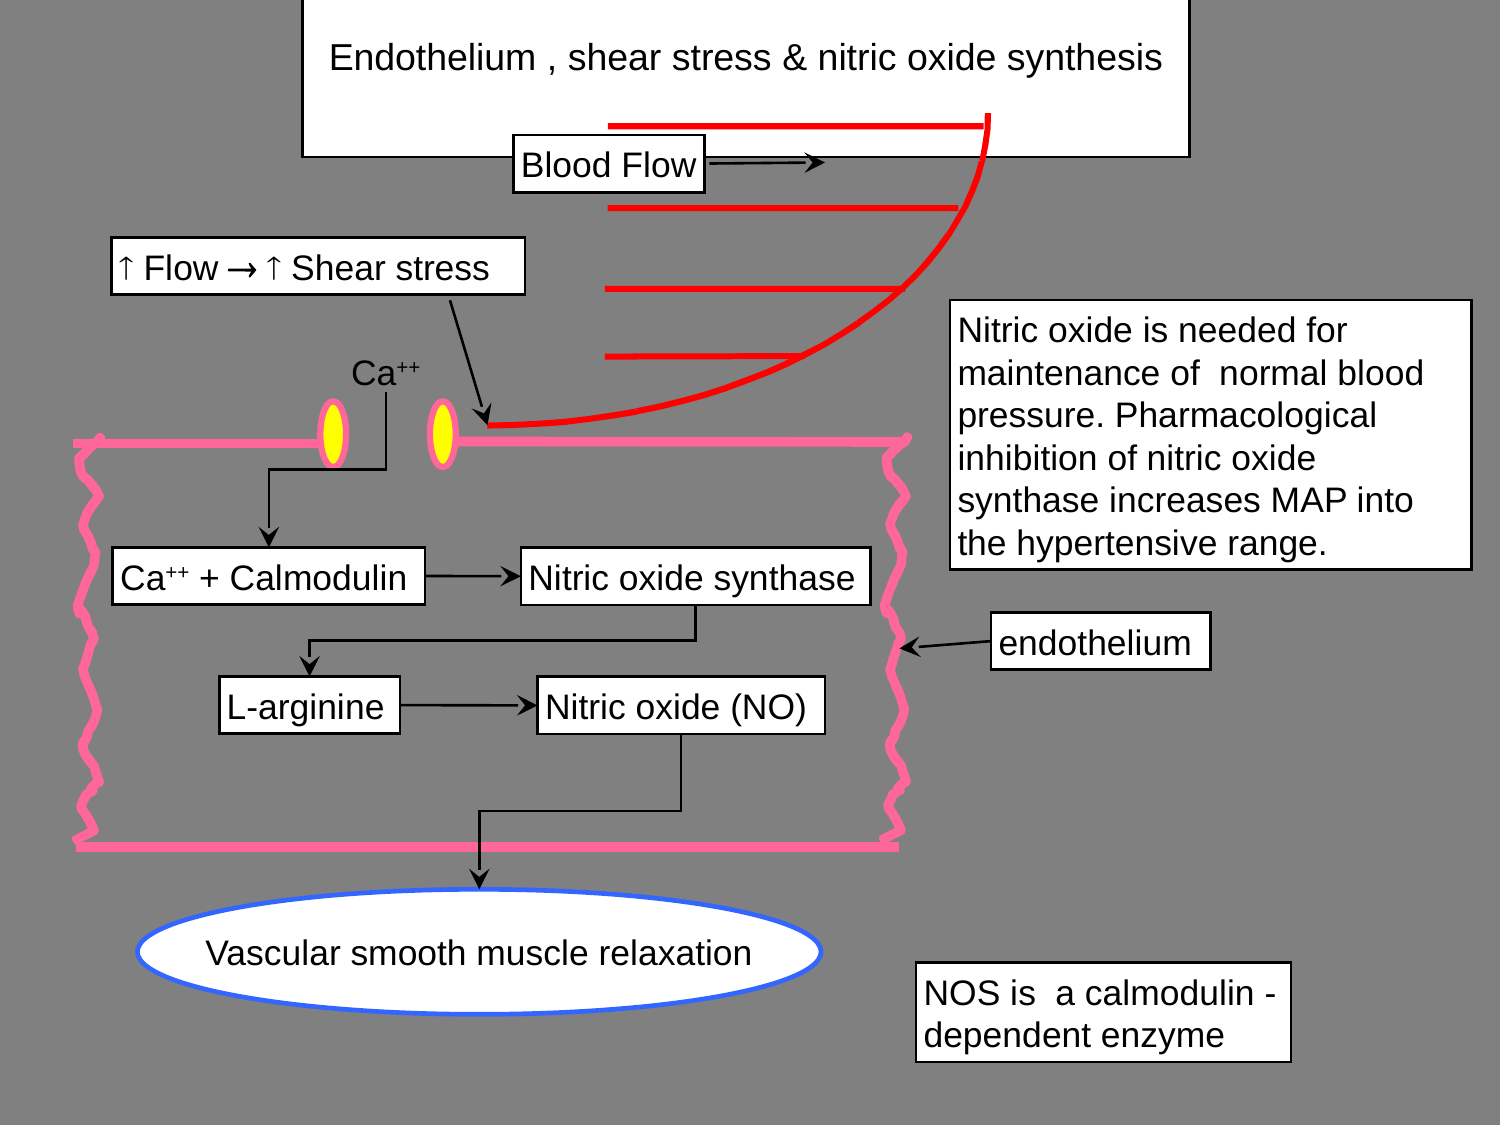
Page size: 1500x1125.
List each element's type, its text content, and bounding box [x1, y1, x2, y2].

text_box Nitric oxide is needed for maintenance of normal blood pressure. Pharmacological inhibition of nitric oxide synthase increases MAP into the hypertensive range. [1296, 299, 1472, 570]
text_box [74, 112, 1292, 1066]
title Endothelium , shear stress & nitric oxide synthesis [301, 0, 1191, 111]
